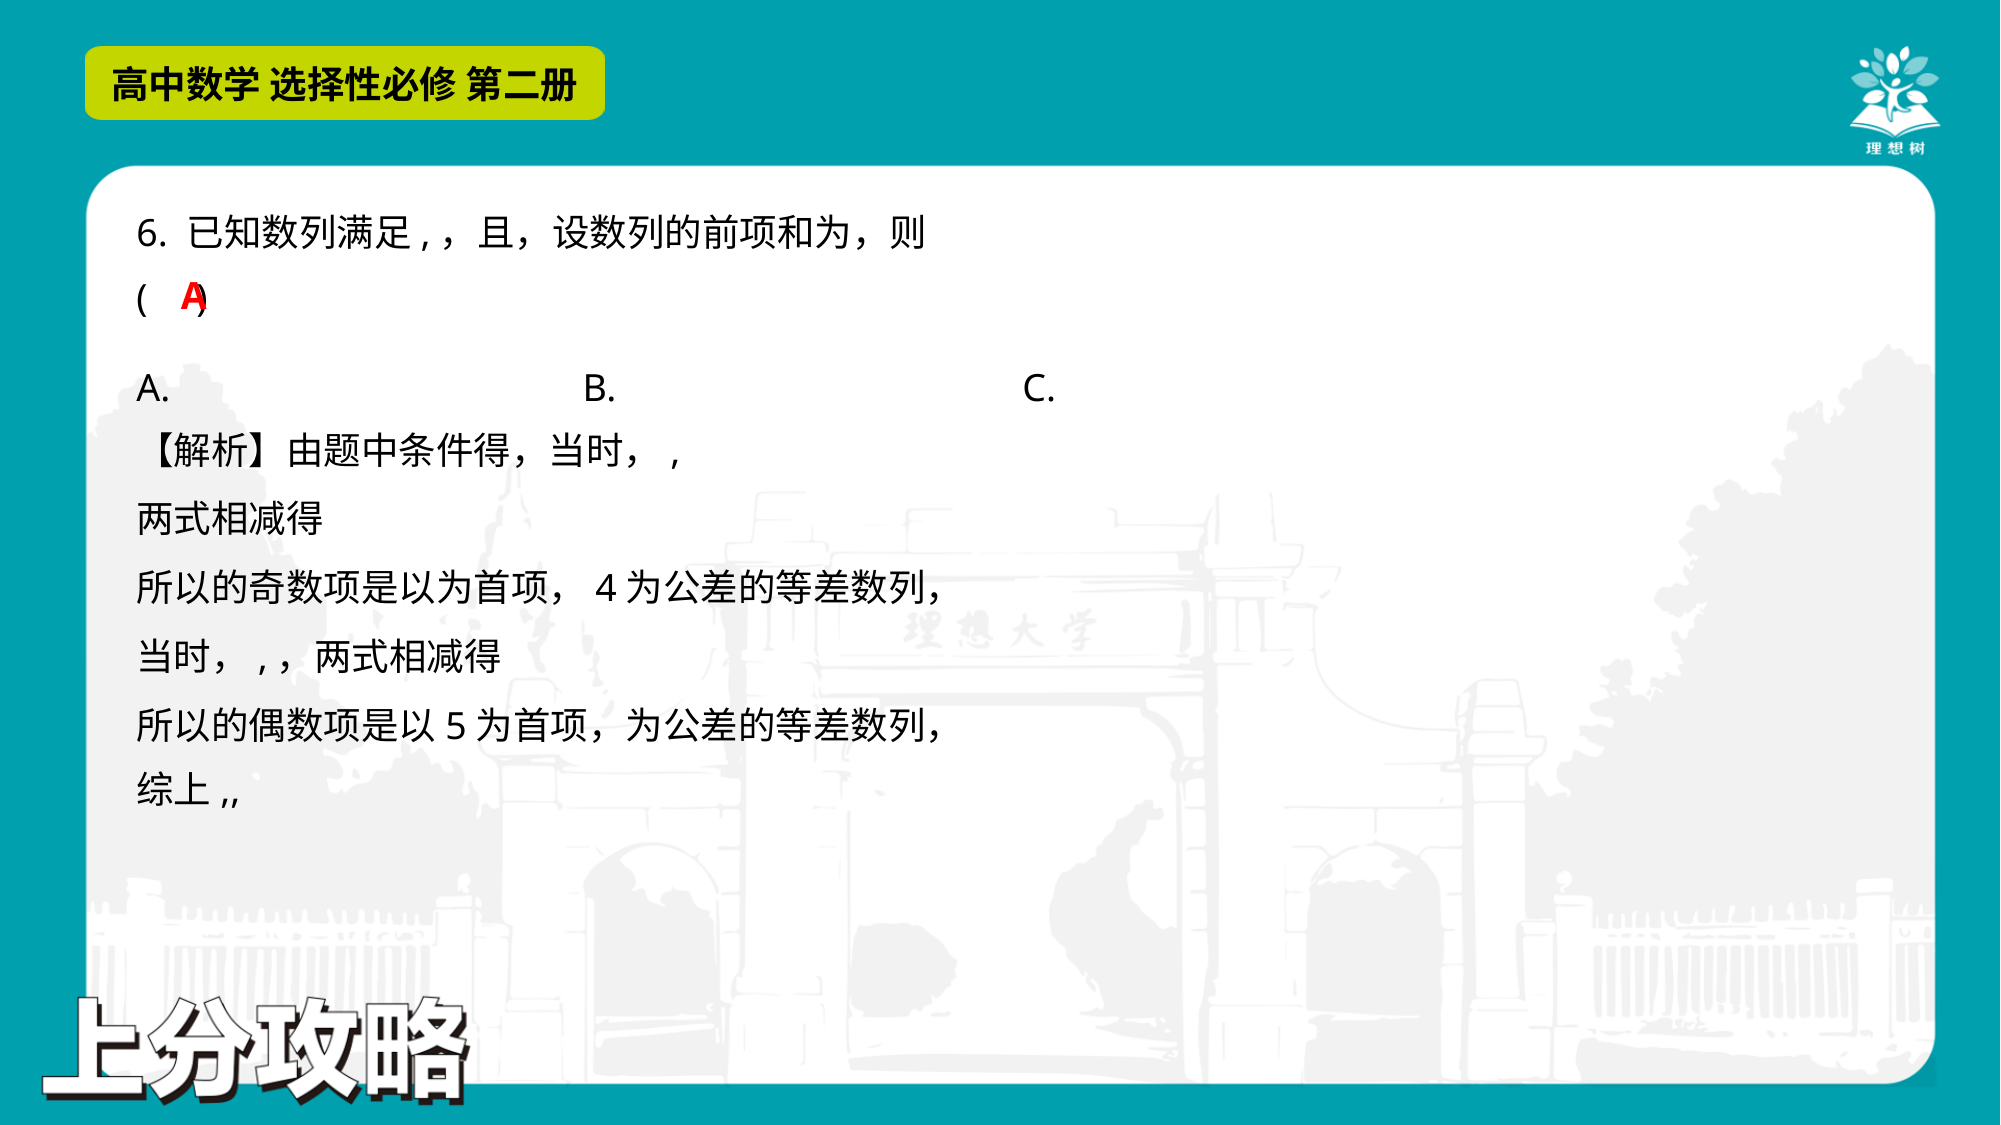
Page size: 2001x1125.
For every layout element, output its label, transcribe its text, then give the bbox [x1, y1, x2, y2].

picture [0, 0, 2000, 1125]
text_box A [166, 252, 221, 311]
